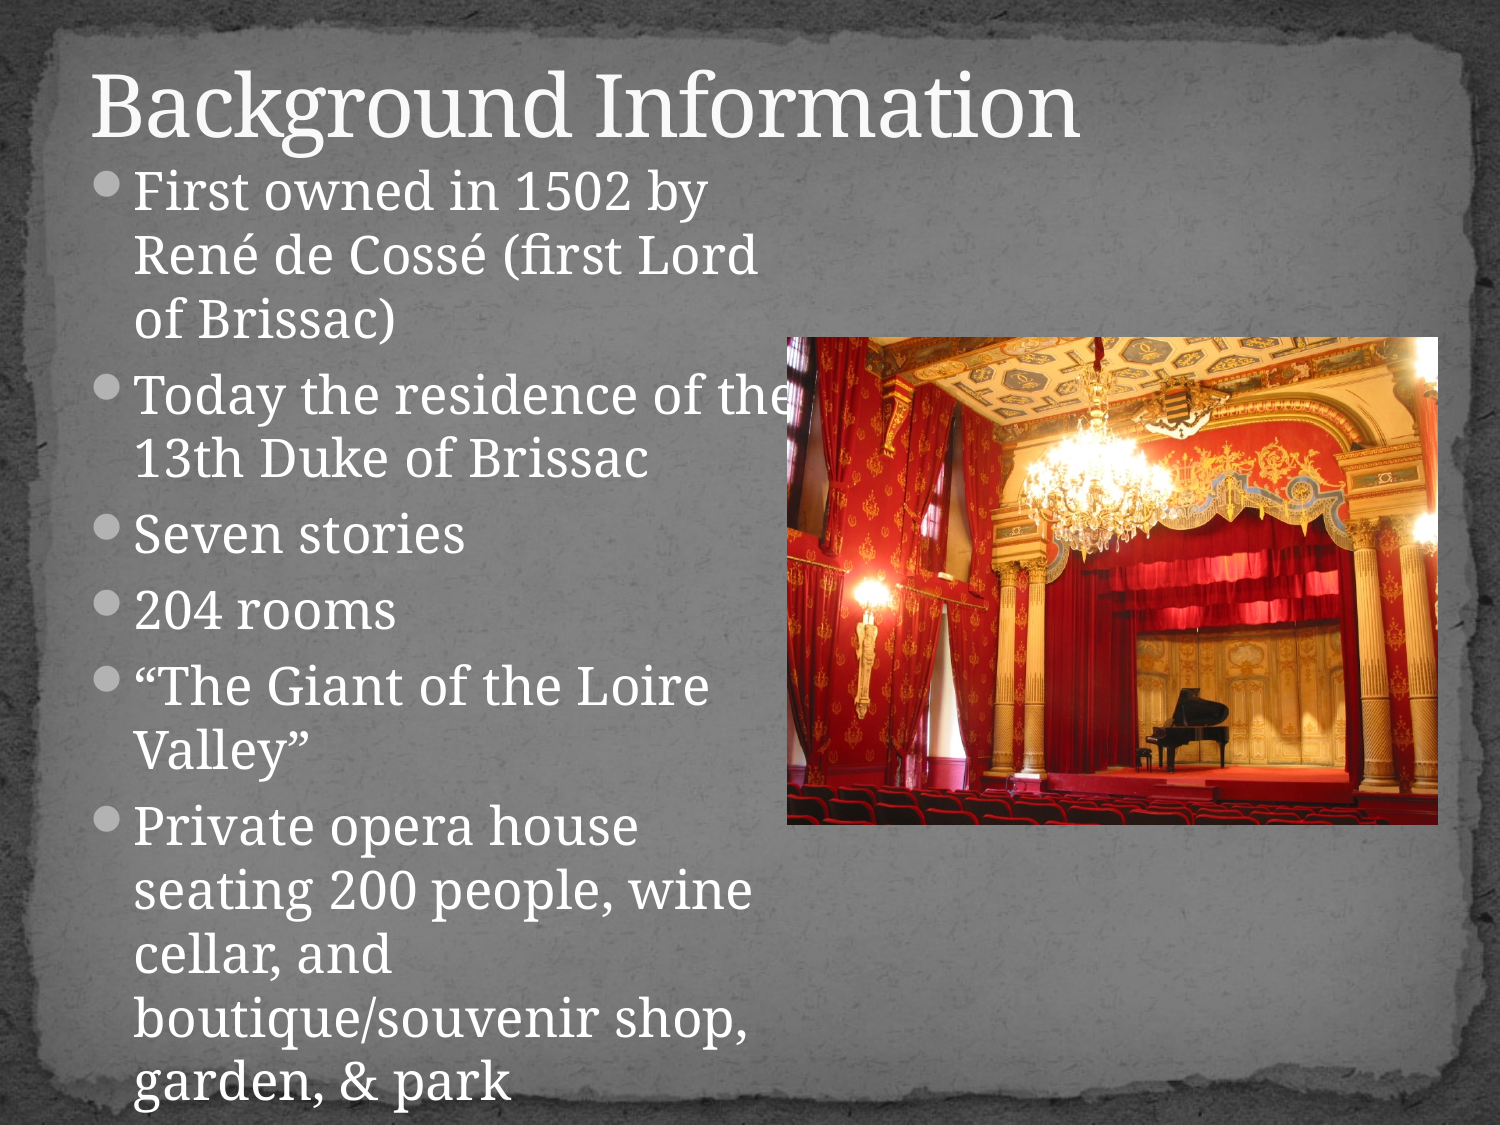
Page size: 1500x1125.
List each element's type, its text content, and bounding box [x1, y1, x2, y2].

list First owned in 1502 by René de Cossé (first Lord of Brissac) Today the residence of the 13th Duke of Brissac Seven stories 204 rooms “The Giant of the Loire Valley” Private opera house seating 200 people, wine cellar, and boutique/souvenir shop, garden, & park [75, 163, 838, 1125]
title Background Information [74, 0, 1425, 163]
picture [787, 337, 1438, 825]
